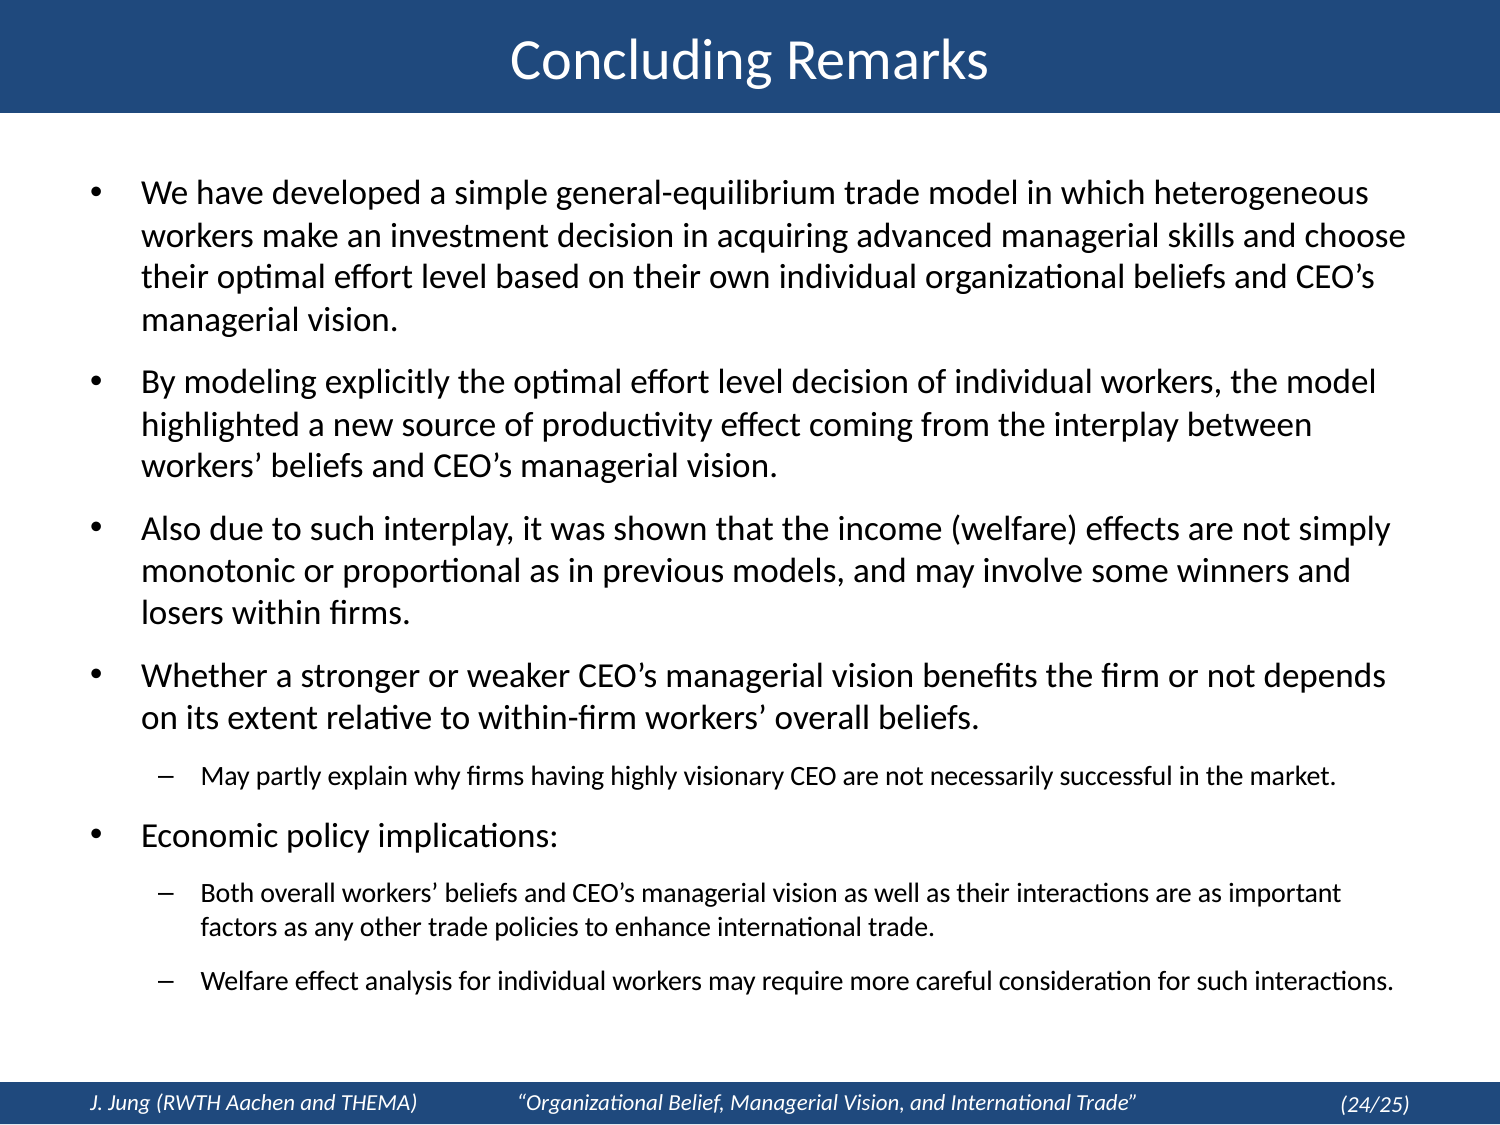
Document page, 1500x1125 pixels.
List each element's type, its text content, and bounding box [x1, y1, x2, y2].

list We have developed a simple general-equilibrium trade model in which heterogeneous workers make an investment decision in acquiring advanced managerial skills and choose their optimal effort level based on their own individual organizational beliefs and CEO’s managerial vision. By modeling explicitly the optimal effort level decision of individual workers, the model highlighted a new source of productivity effect coming from the interplay between workers’ beliefs and CEO’s managerial vision. Also due to such interplay, it was shown that the income (welfare) effects are not simply monotonic or proportional as in previous models, and may involve some winners and losers within firms. Whether a stronger or weaker CEO’s managerial vision benefits the firm or not depends on its extent relative to within-firm workers’ overall beliefs. May partly explain why firms having highly visionary CEO are not necessarily successful in the market. Economic policy implications: Both overall workers’ beliefs and CEO’s managerial vision as well as their interactions are as important factors as any other trade policies to enhance international trade. Welfare effect analysis for individual workers may require more careful consideration for such interactions. [75, 162, 1425, 1038]
slide_number (24/25) [1074, 1082, 1425, 1125]
footer J. Jung (RWTH Aachen and THEMA) “Organizational Belief, Managerial Vision, and International Trade” [75, 1076, 1200, 1125]
title Concluding Remarks [0, 0, 1500, 113]
